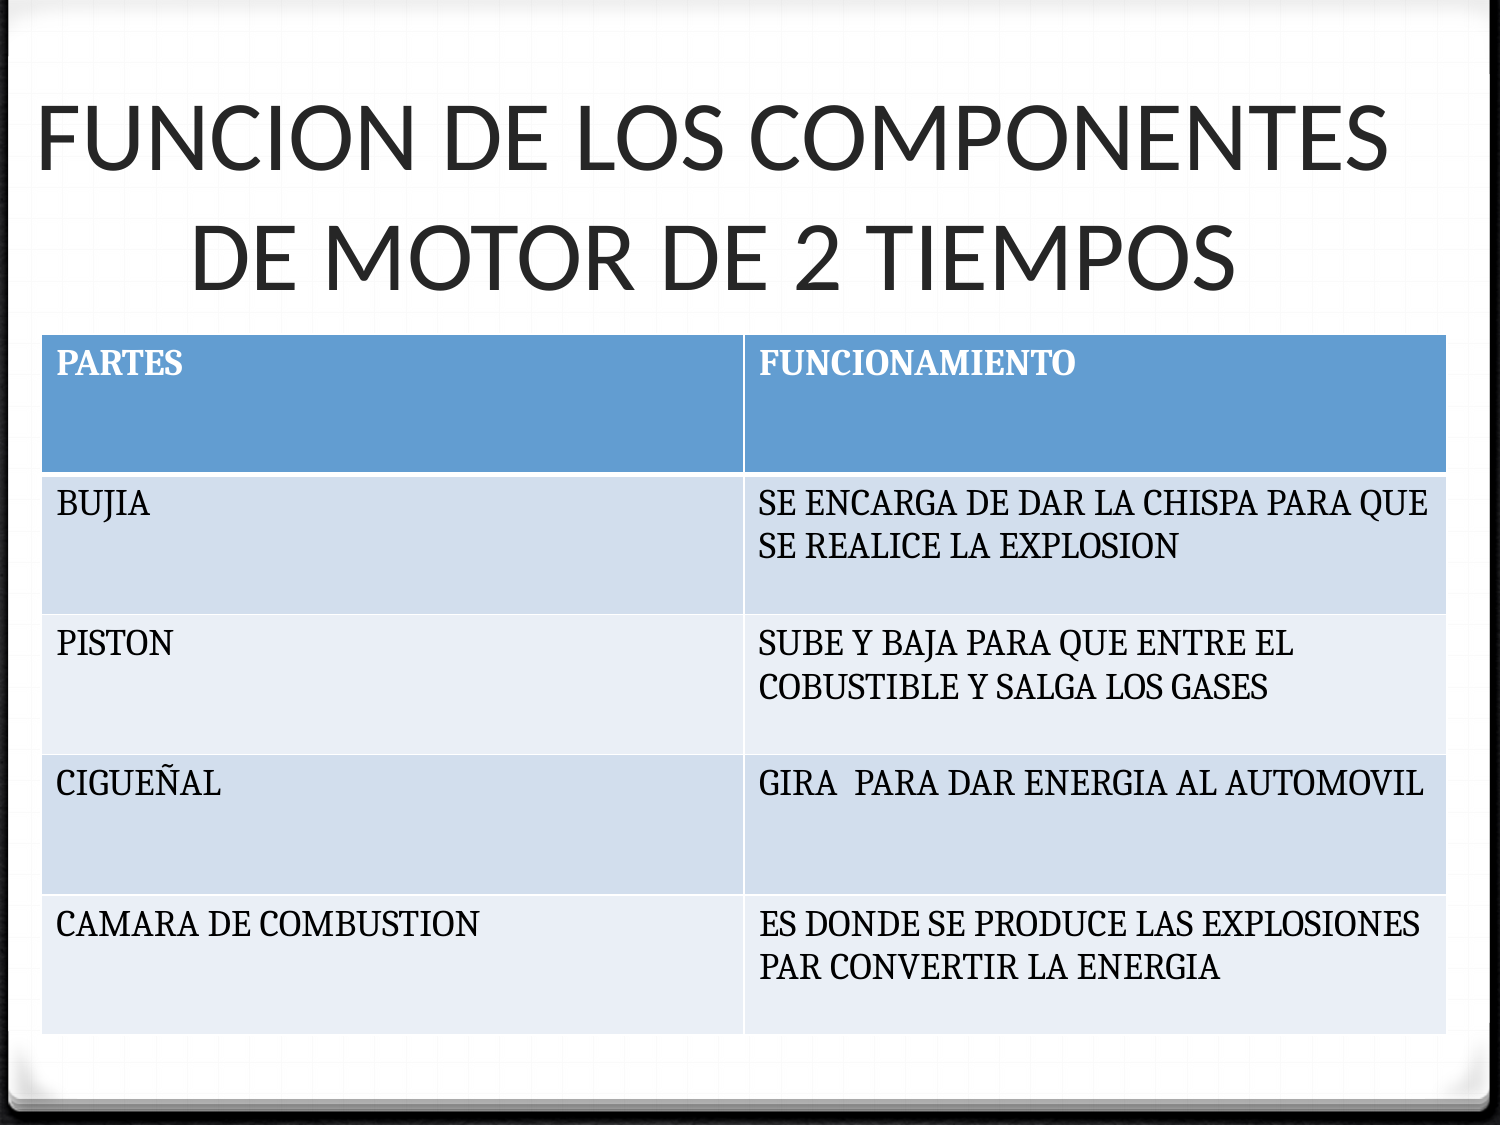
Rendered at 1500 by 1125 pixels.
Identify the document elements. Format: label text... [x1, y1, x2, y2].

table_cell BUJIA [42, 477, 743, 614]
table_header FUNCIONAMIENTO [745, 335, 1446, 472]
table_header PARTES [42, 335, 743, 472]
table_cell PISTON [42, 615, 743, 754]
title FUNCION DE LOS COMPONENTES DE MOTOR DE 2 TIEMPOS [17, 71, 1410, 309]
table_cell CAMARA DE COMBUSTION [42, 896, 743, 1034]
table_cell CIGUEÑAL [42, 755, 743, 894]
table_cell SE ENCARGA DE DAR LA CHISPA PARA QUE SE REALICE LA EXPLOSION [745, 477, 1446, 614]
table_cell SUBE Y BAJA PARA QUE ENTRE EL COBUSTIBLE Y SALGA LOS GASES [745, 615, 1446, 754]
picture [0, 0, 1500, 1125]
table_cell ES DONDE SE PRODUCE LAS EXPLOSIONES PAR CONVERTIR LA ENERGIA [745, 896, 1446, 1034]
table_cell GIRA PARA DAR ENERGIA AL AUTOMOVIL [745, 755, 1446, 894]
